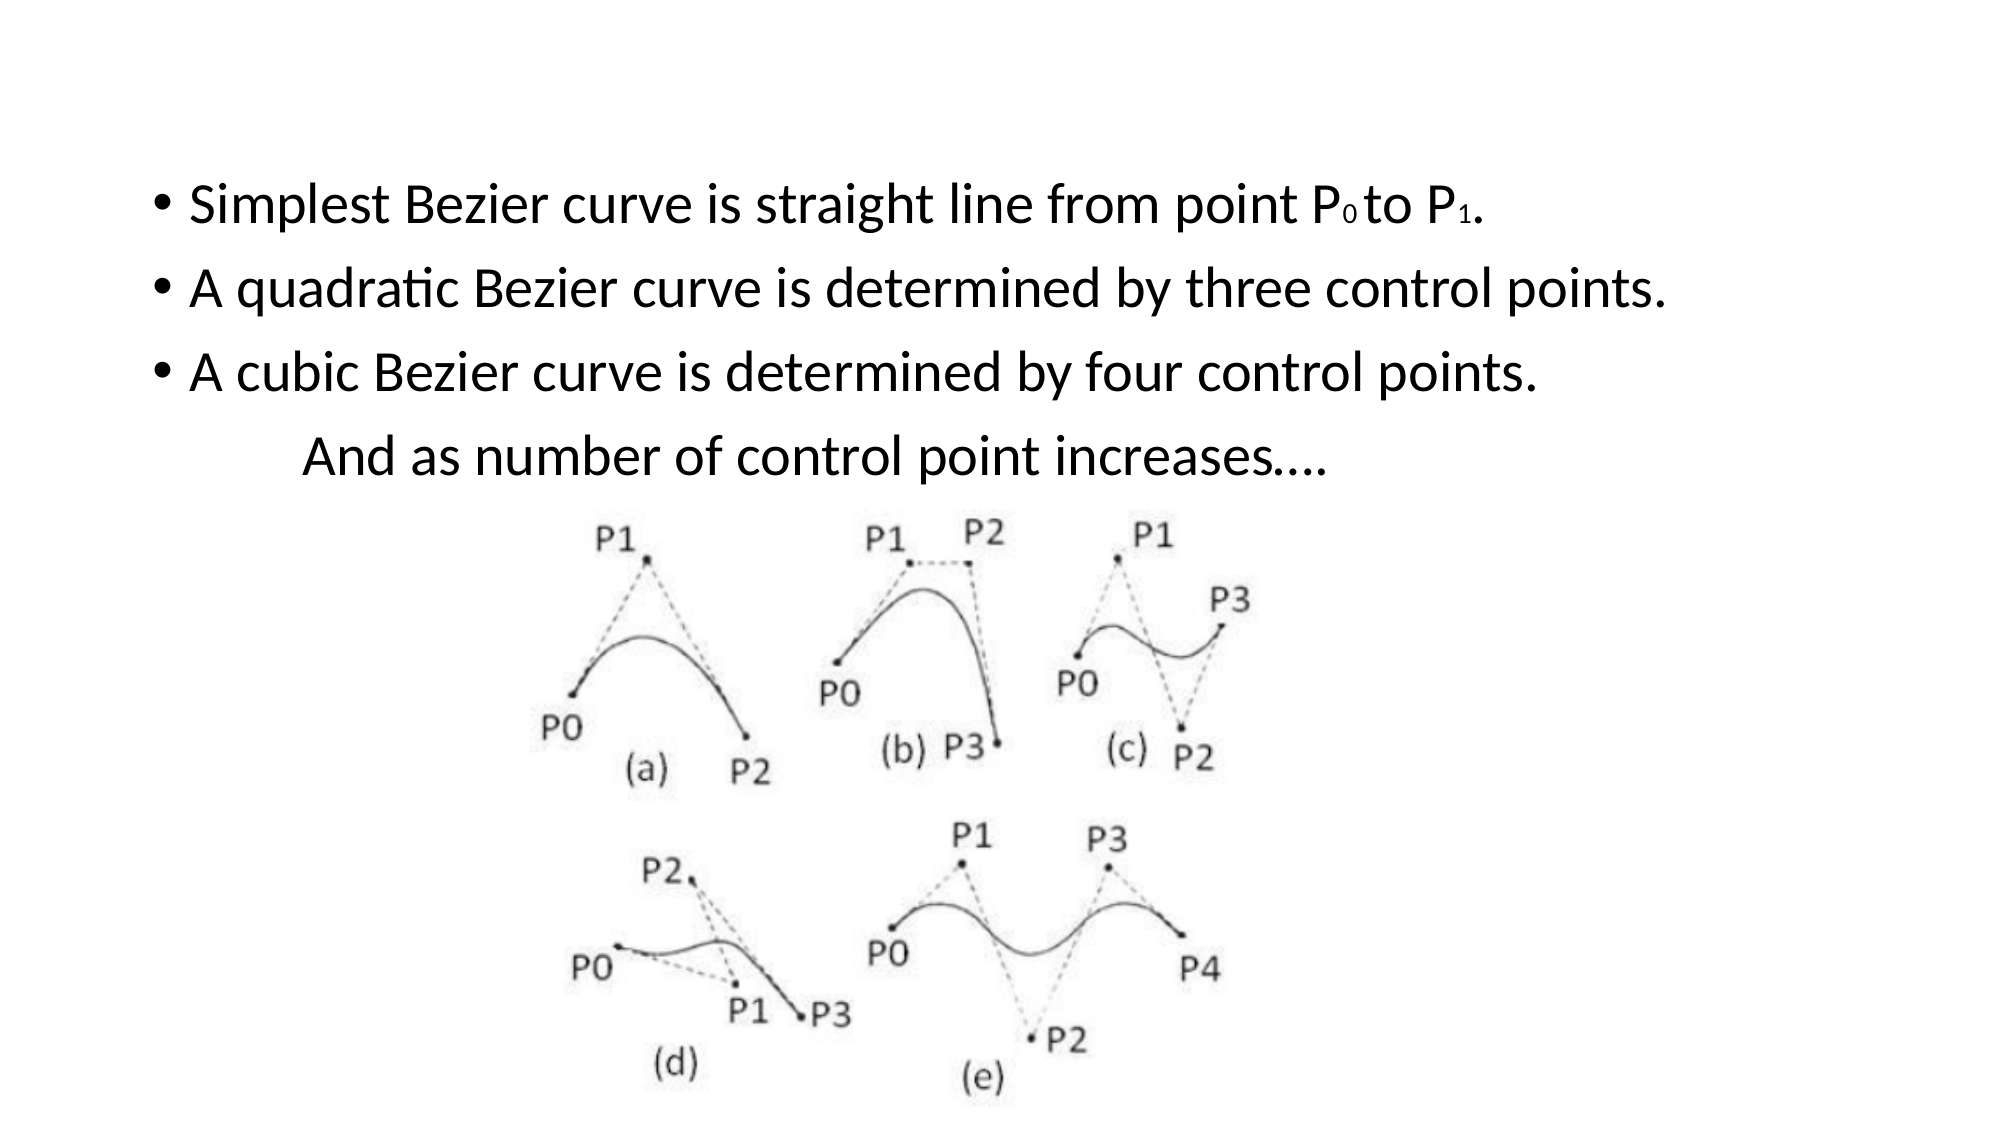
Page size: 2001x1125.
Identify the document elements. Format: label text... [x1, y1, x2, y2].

list Simplest Bezier curve is straight line from point P0 to P1. A quadratic Bezier curve is determined by three control points. A cubic Bezier curve is determined by four control points. And as number of control point increases…. [137, 166, 1863, 1014]
picture [403, 491, 1373, 1110]
